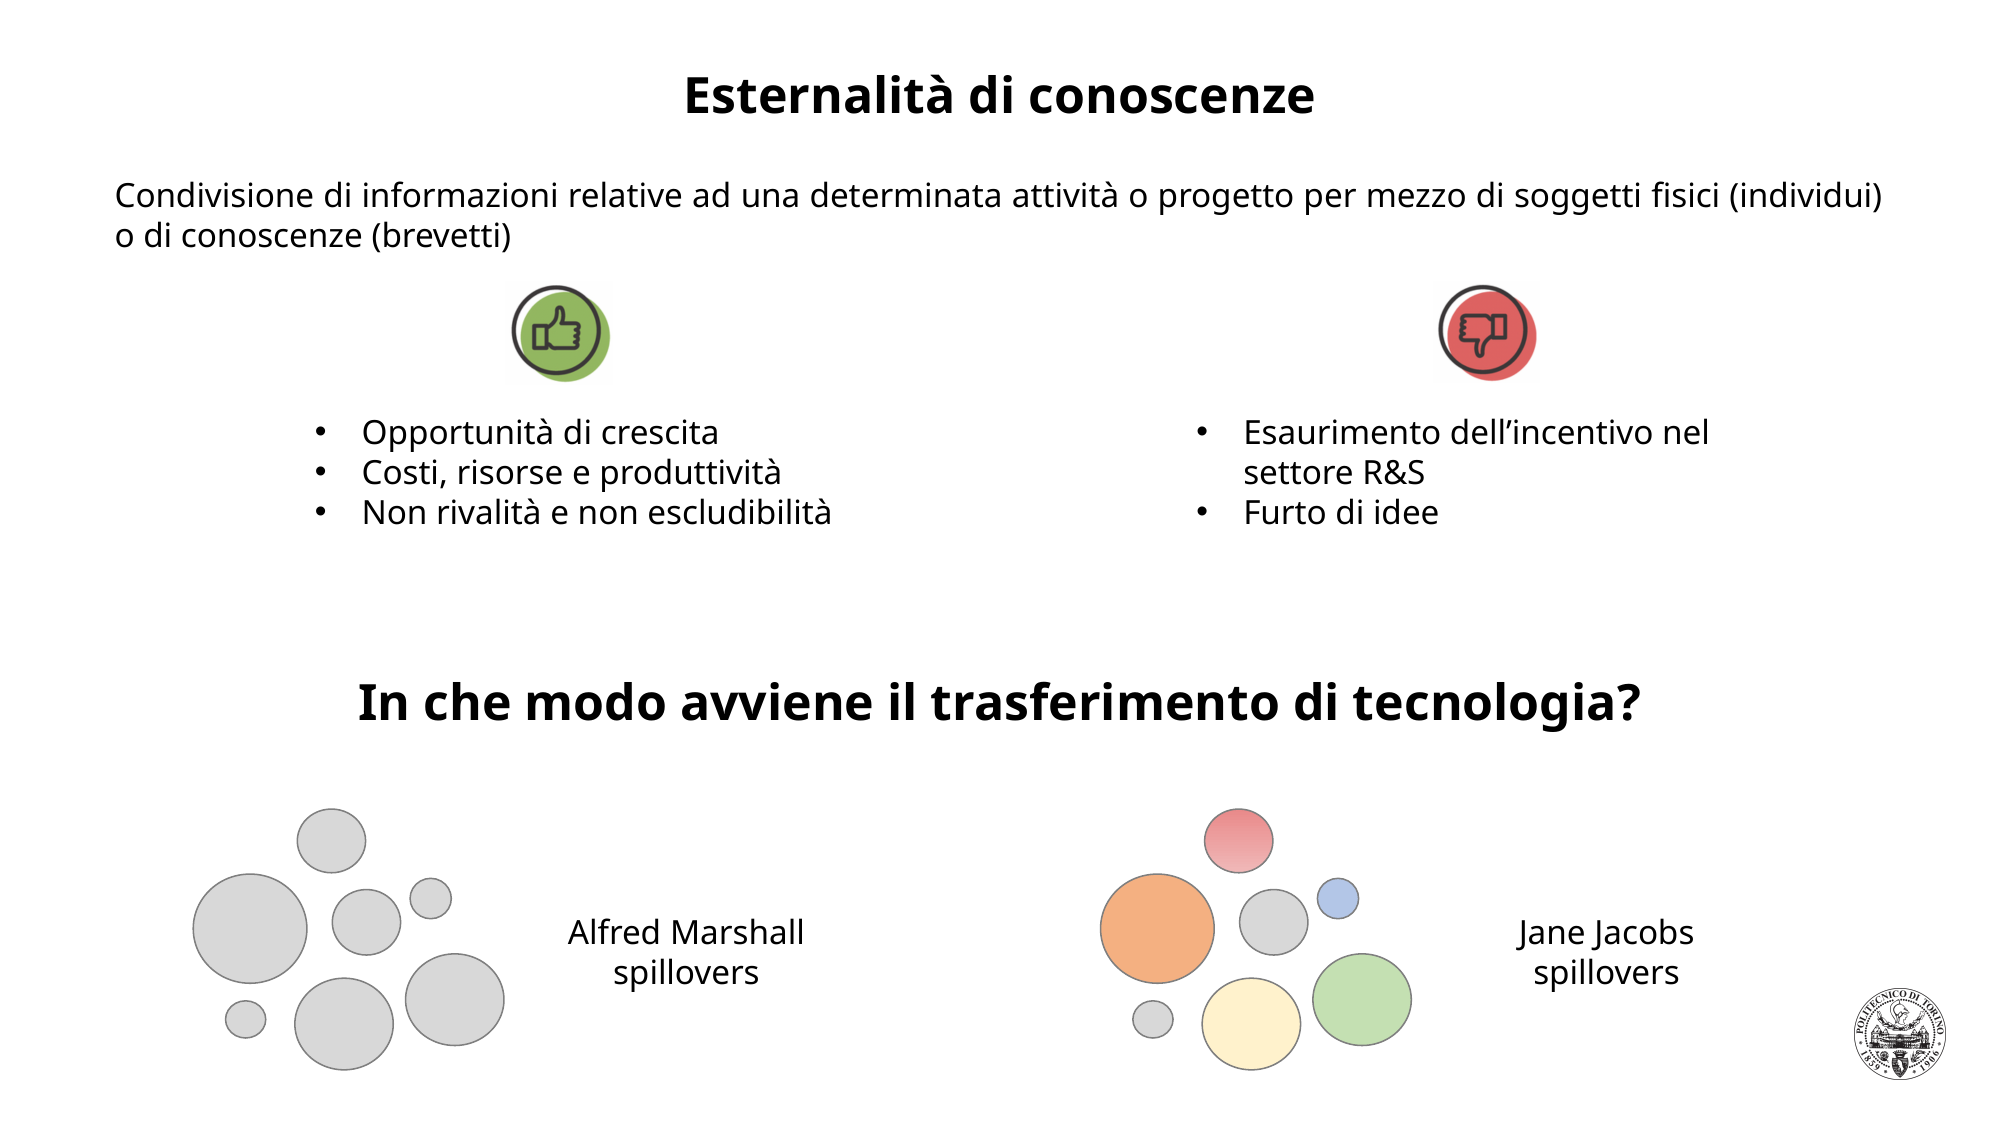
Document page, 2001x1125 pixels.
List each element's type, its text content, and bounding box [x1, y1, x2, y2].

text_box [1181, 281, 1808, 541]
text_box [1100, 808, 1412, 1071]
text_box Esternalità di conoscenze Condivisione di informazioni relative ad una determinata attività o progetto per mezzo di soggetti fisici (individui) o di conoscenze (brevetti) [99, 55, 1901, 262]
picture [1854, 988, 1947, 1080]
text_box Alfred Marshall spillovers [550, 903, 832, 999]
text_box Jane Jacobs spillovers [1486, 903, 1736, 999]
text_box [192, 808, 505, 1071]
text_box In che modo avviene il trasferimento di tecnologia? [99, 662, 1901, 738]
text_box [299, 281, 958, 546]
